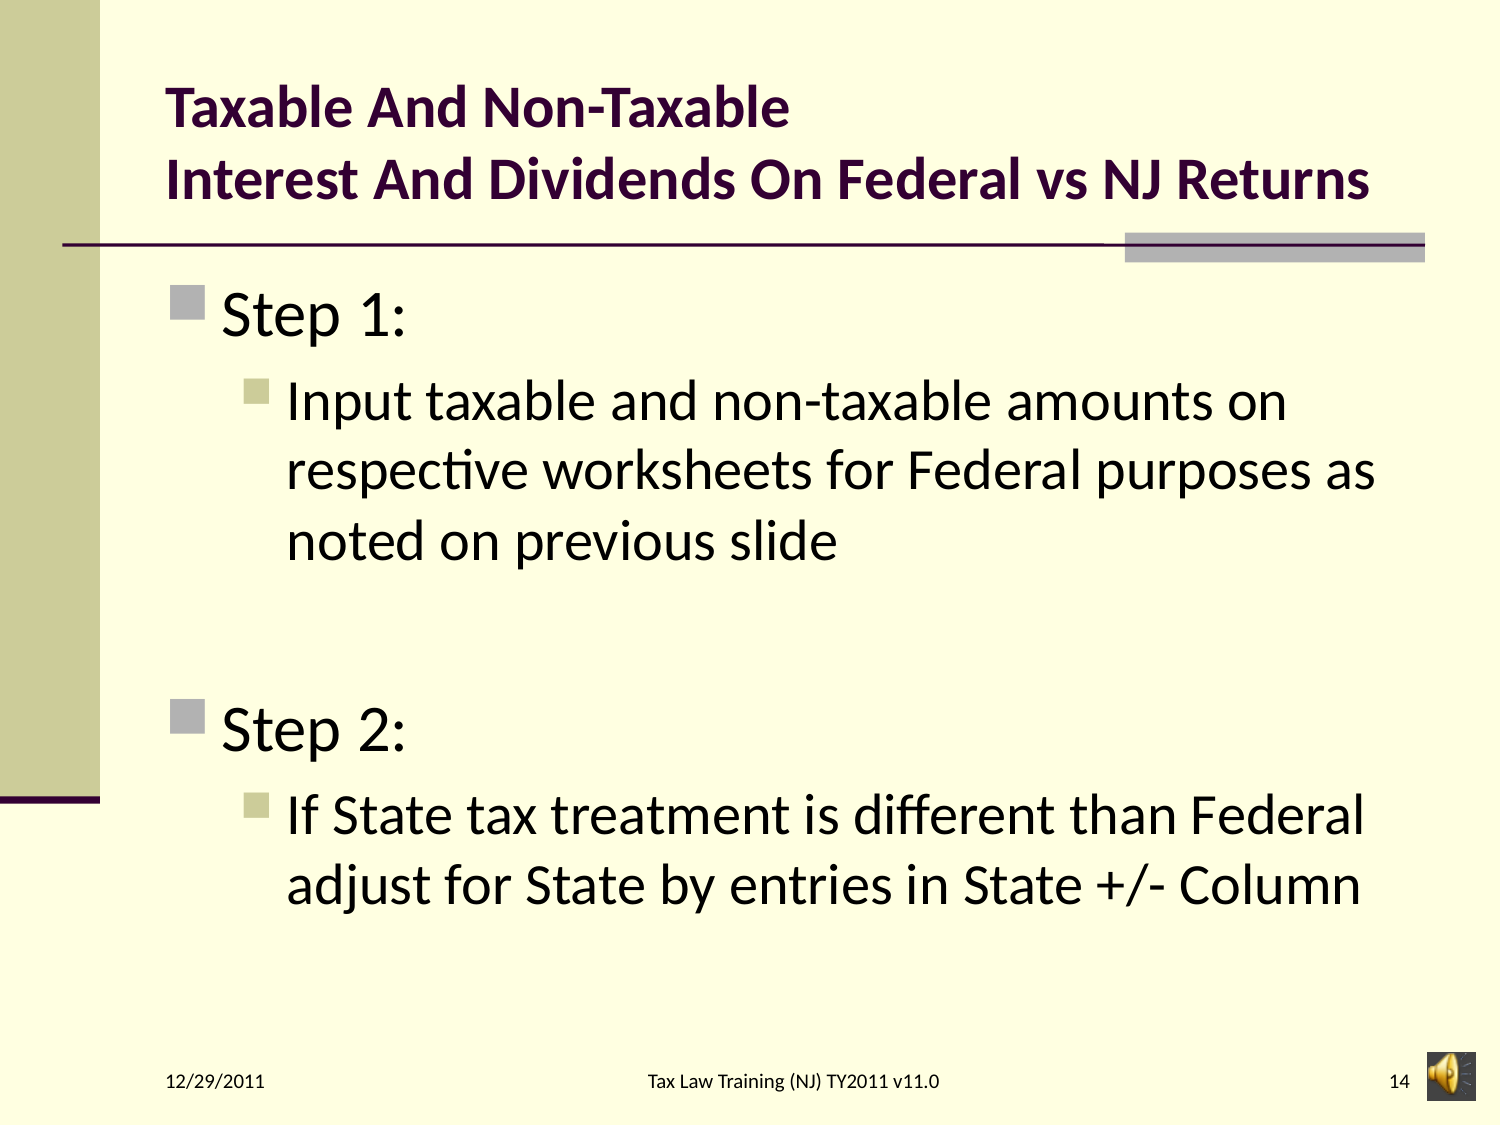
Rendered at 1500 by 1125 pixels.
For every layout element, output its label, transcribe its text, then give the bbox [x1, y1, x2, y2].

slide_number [149, 1050, 476, 1101]
footer Tax Law Training (NJ) TY2011 v11.0 [549, 1049, 1038, 1101]
list Step 1: Input taxable and non-taxable amounts on respective worksheets for Federal purposes as noted on previous slide Step 2: If State tax treatment is different than Federal adjust for State by entries in State +/- Column [150, 262, 1425, 1038]
title Taxable And Non-Taxable Interest And Dividends On Federal vs NJ Returns [150, 45, 1425, 234]
picture [1426, 1051, 1477, 1102]
slide_number 14 [1112, 1049, 1426, 1101]
